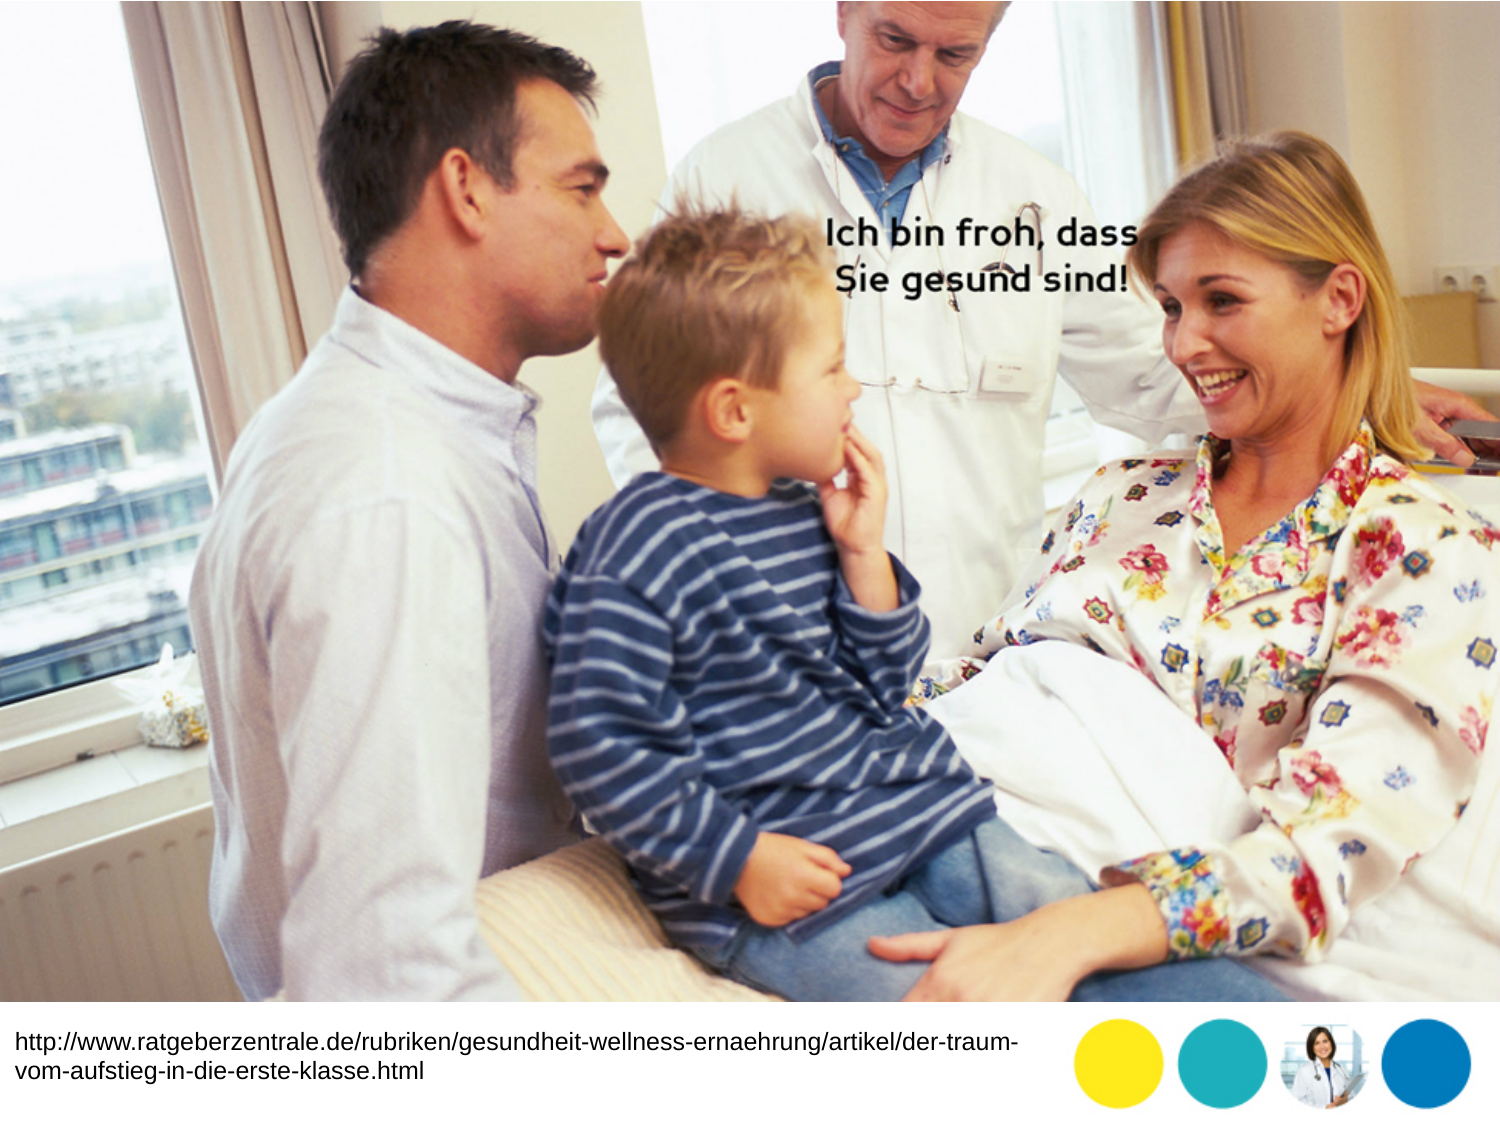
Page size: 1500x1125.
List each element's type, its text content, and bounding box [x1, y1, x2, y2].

picture [0, 0, 1500, 1125]
text_box http://www.ratgeberzentrale.de/rubriken/gesundheit-wellness-ernaehrung/artikel/der-traum-vom-aufstieg-in-die-erste-klasse.html [0, 1017, 1075, 1093]
